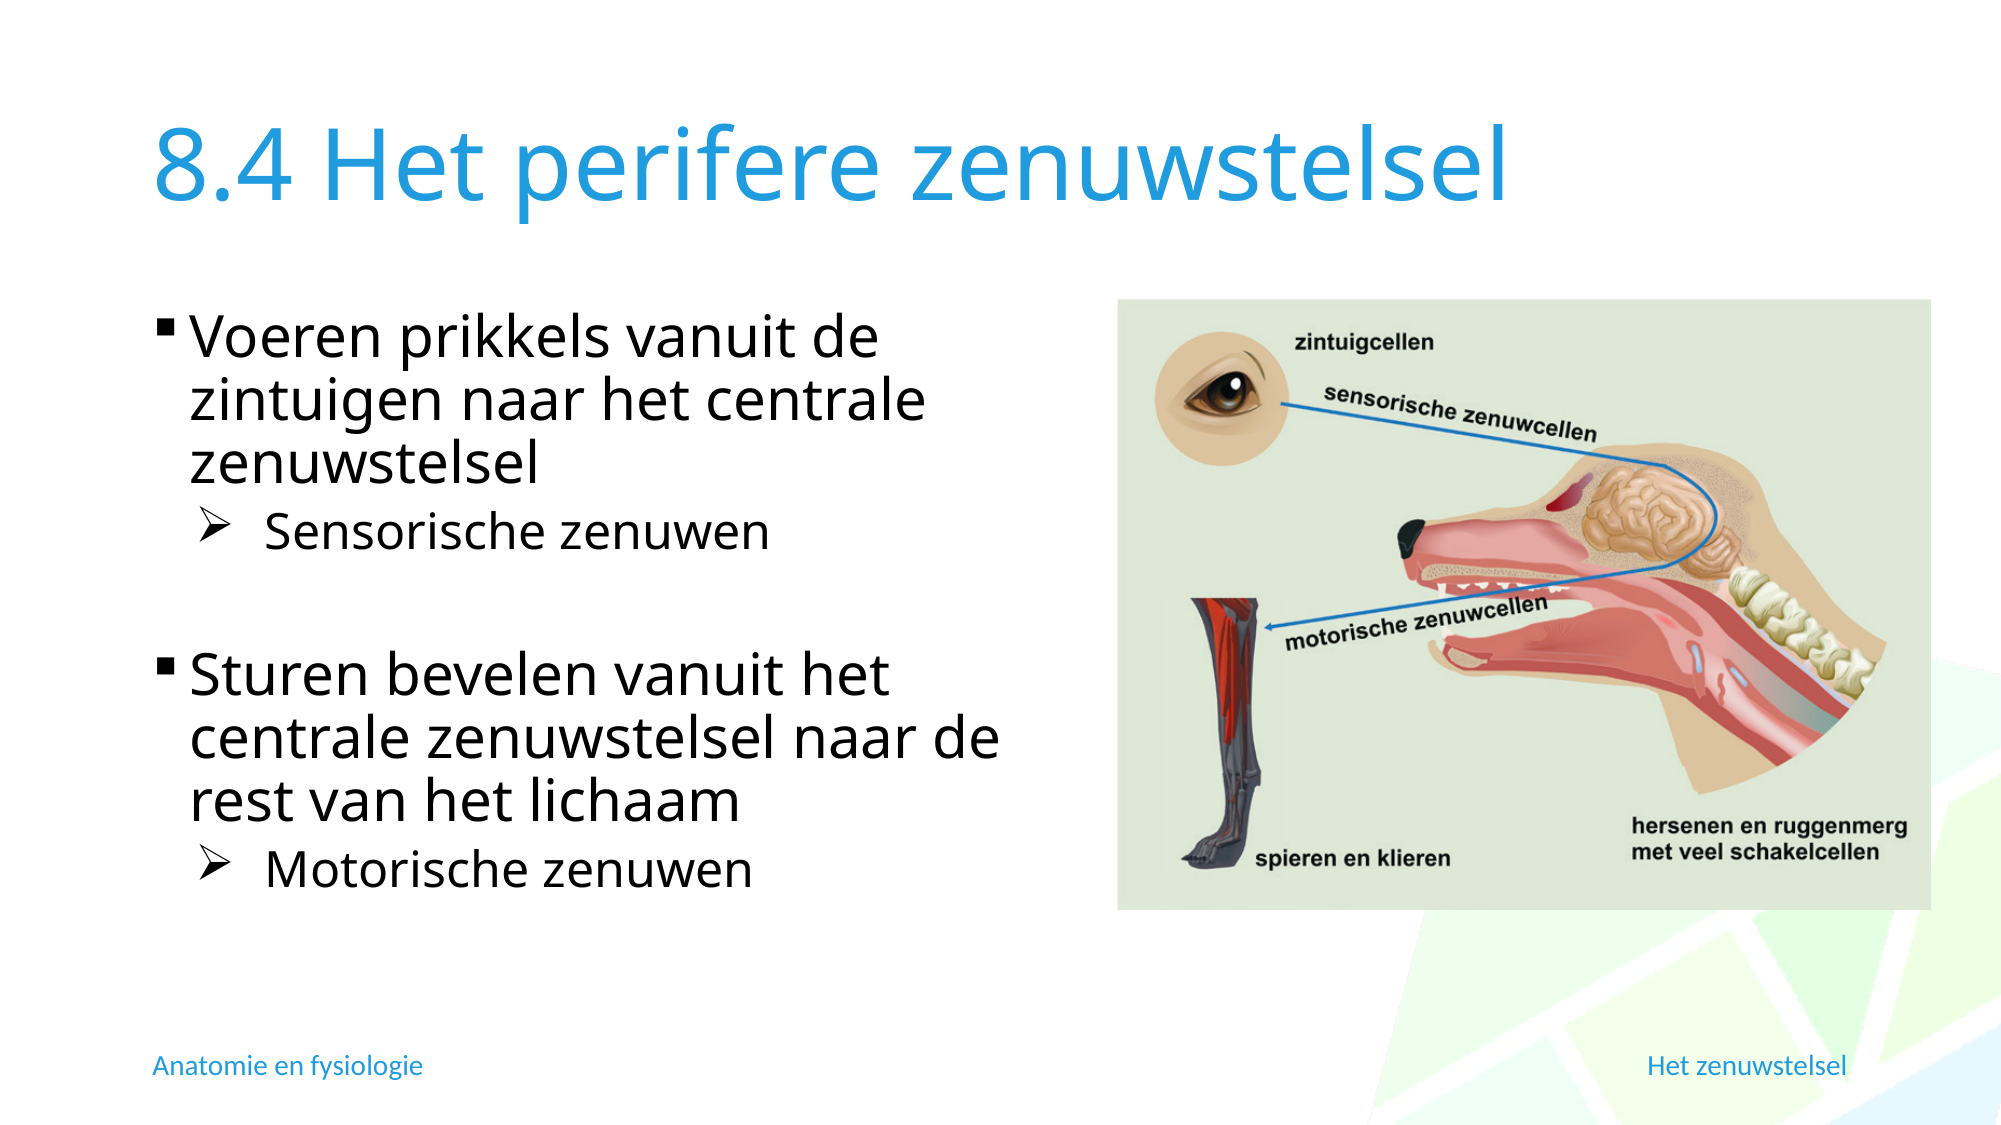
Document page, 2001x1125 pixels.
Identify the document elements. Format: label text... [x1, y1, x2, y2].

picture [1117, 299, 1931, 910]
list Voeren prikkels vanuit de zintuigen naar het centrale zenuwstelsel Sensorische zenuwen Sturen bevelen vanuit het centrale zenuwstelsel naar de rest van het lichaam Motorische zenuwen [137, 299, 1091, 1014]
title 8.4 Het perifere zenuwstelsel [137, 59, 1863, 278]
list Het zenuwstelsel [1412, 1042, 1863, 1103]
list Anatomie en fysiologie [137, 1042, 588, 1103]
